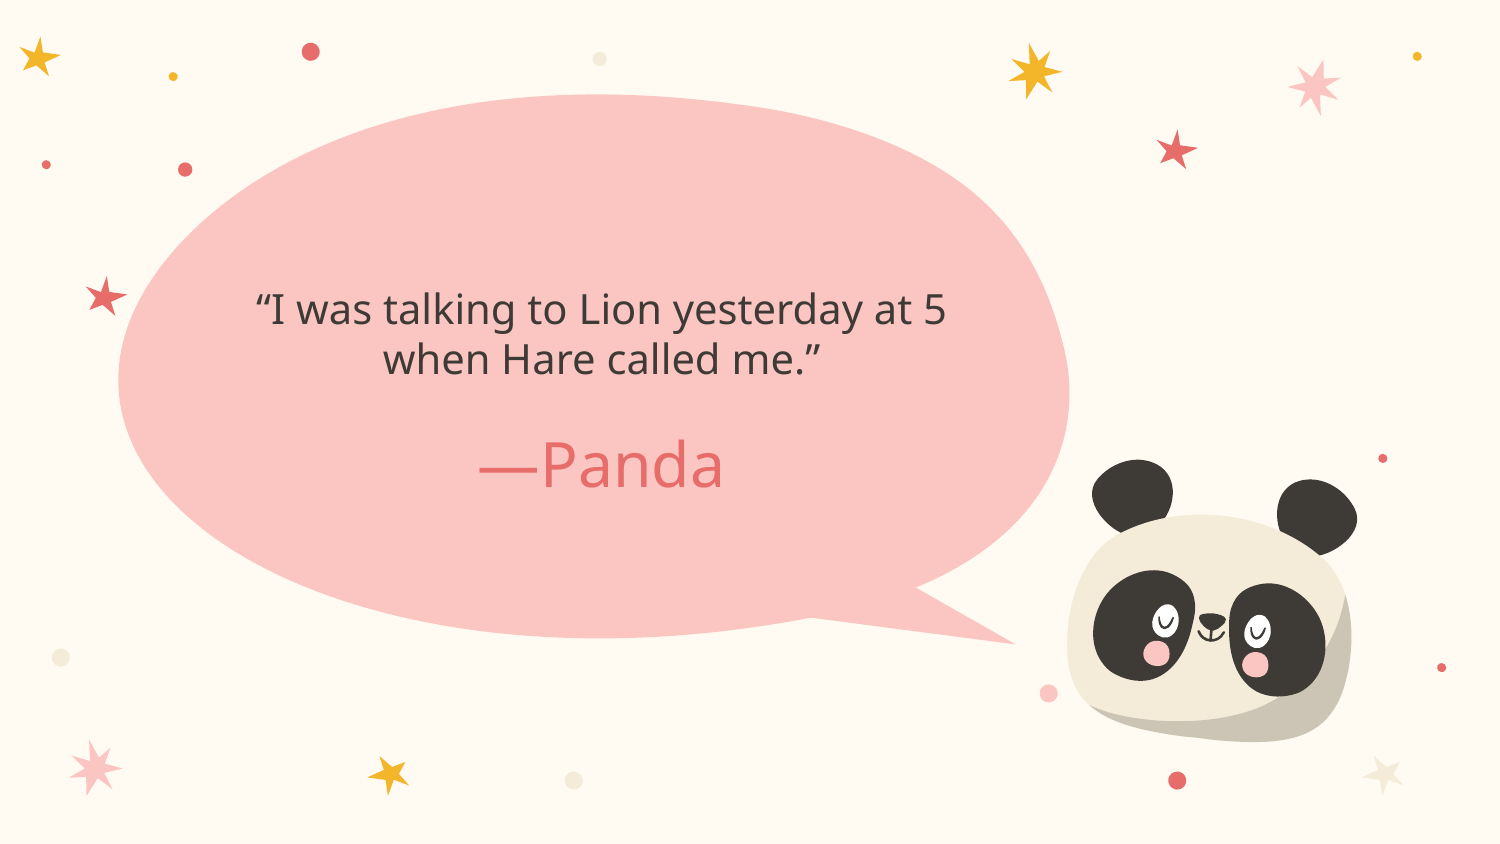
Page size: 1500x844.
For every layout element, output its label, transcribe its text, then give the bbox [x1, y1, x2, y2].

text_box [796, 536, 1016, 645]
subtitle “I was talking to Lion yesterday at 5 when Hare called me.” [212, 234, 992, 432]
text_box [1066, 468, 1361, 740]
title —Panda [212, 432, 992, 511]
text_box [118, 94, 1070, 639]
